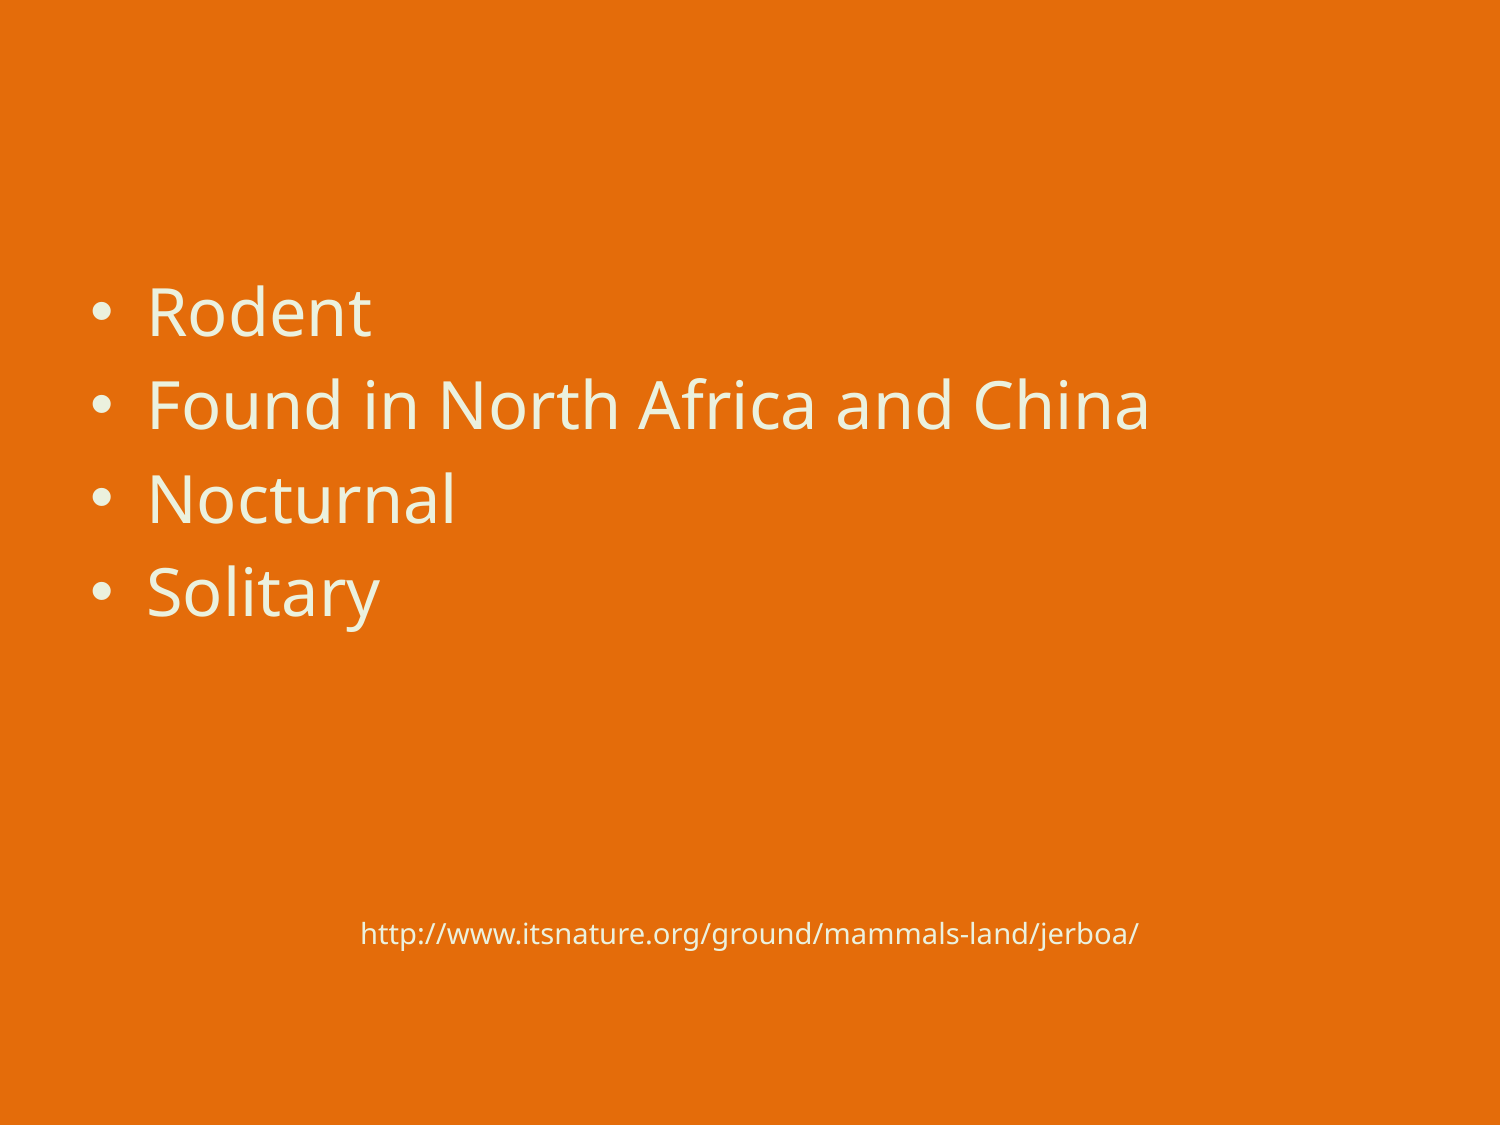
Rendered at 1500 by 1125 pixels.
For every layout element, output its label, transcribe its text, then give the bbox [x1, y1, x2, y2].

list Rodent Found in North Africa and China Nocturnal Solitary http://www.itsnature.org/ground/mammals-land/jerboa/ [75, 262, 1425, 1005]
